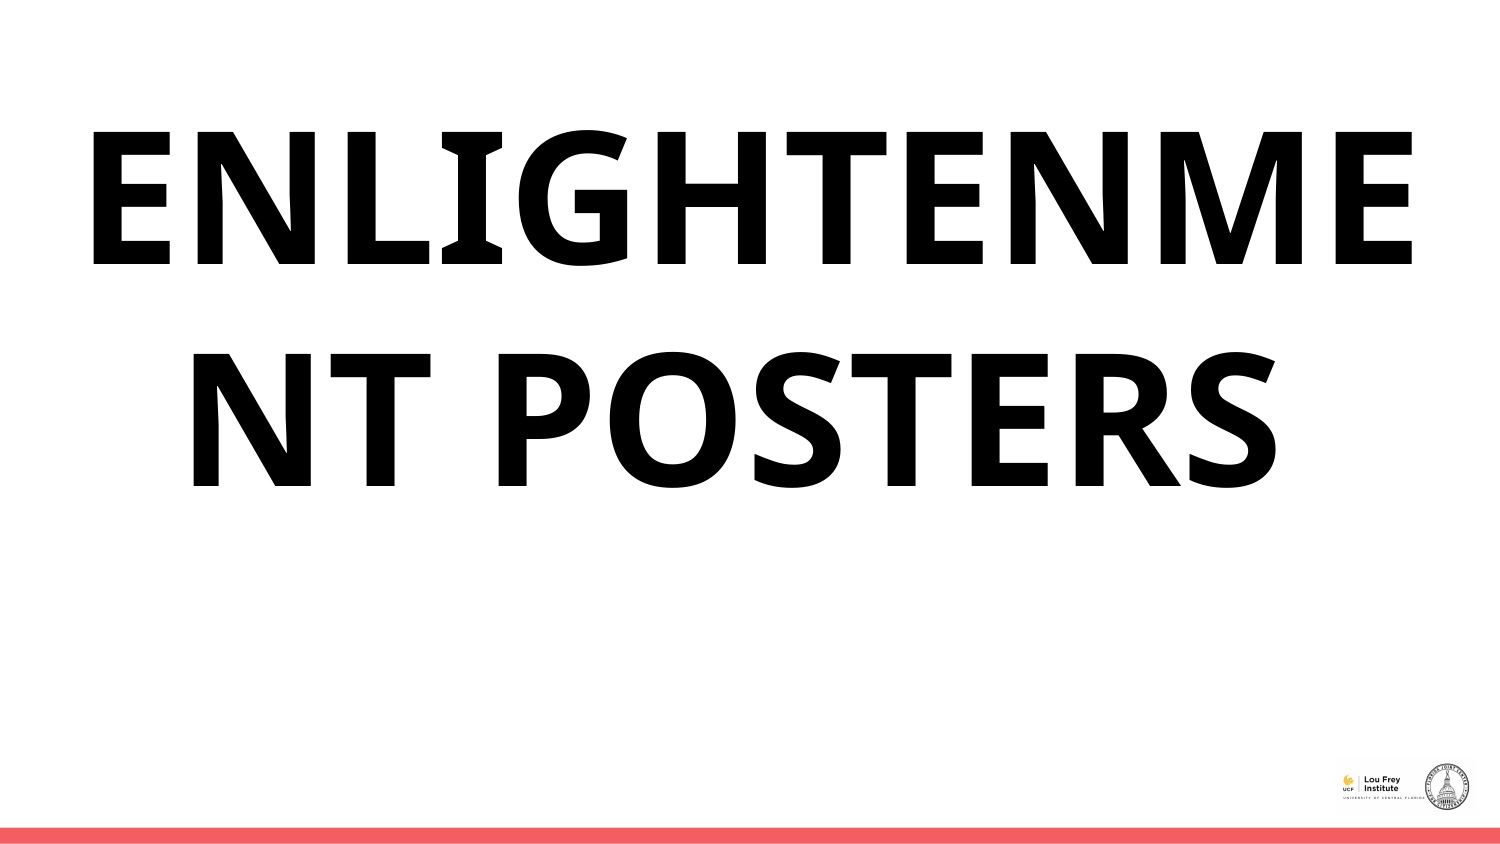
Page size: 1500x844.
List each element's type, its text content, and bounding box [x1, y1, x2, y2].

title ENLIGHTENMENT POSTERS [0, 64, 1500, 167]
picture [1336, 758, 1479, 816]
